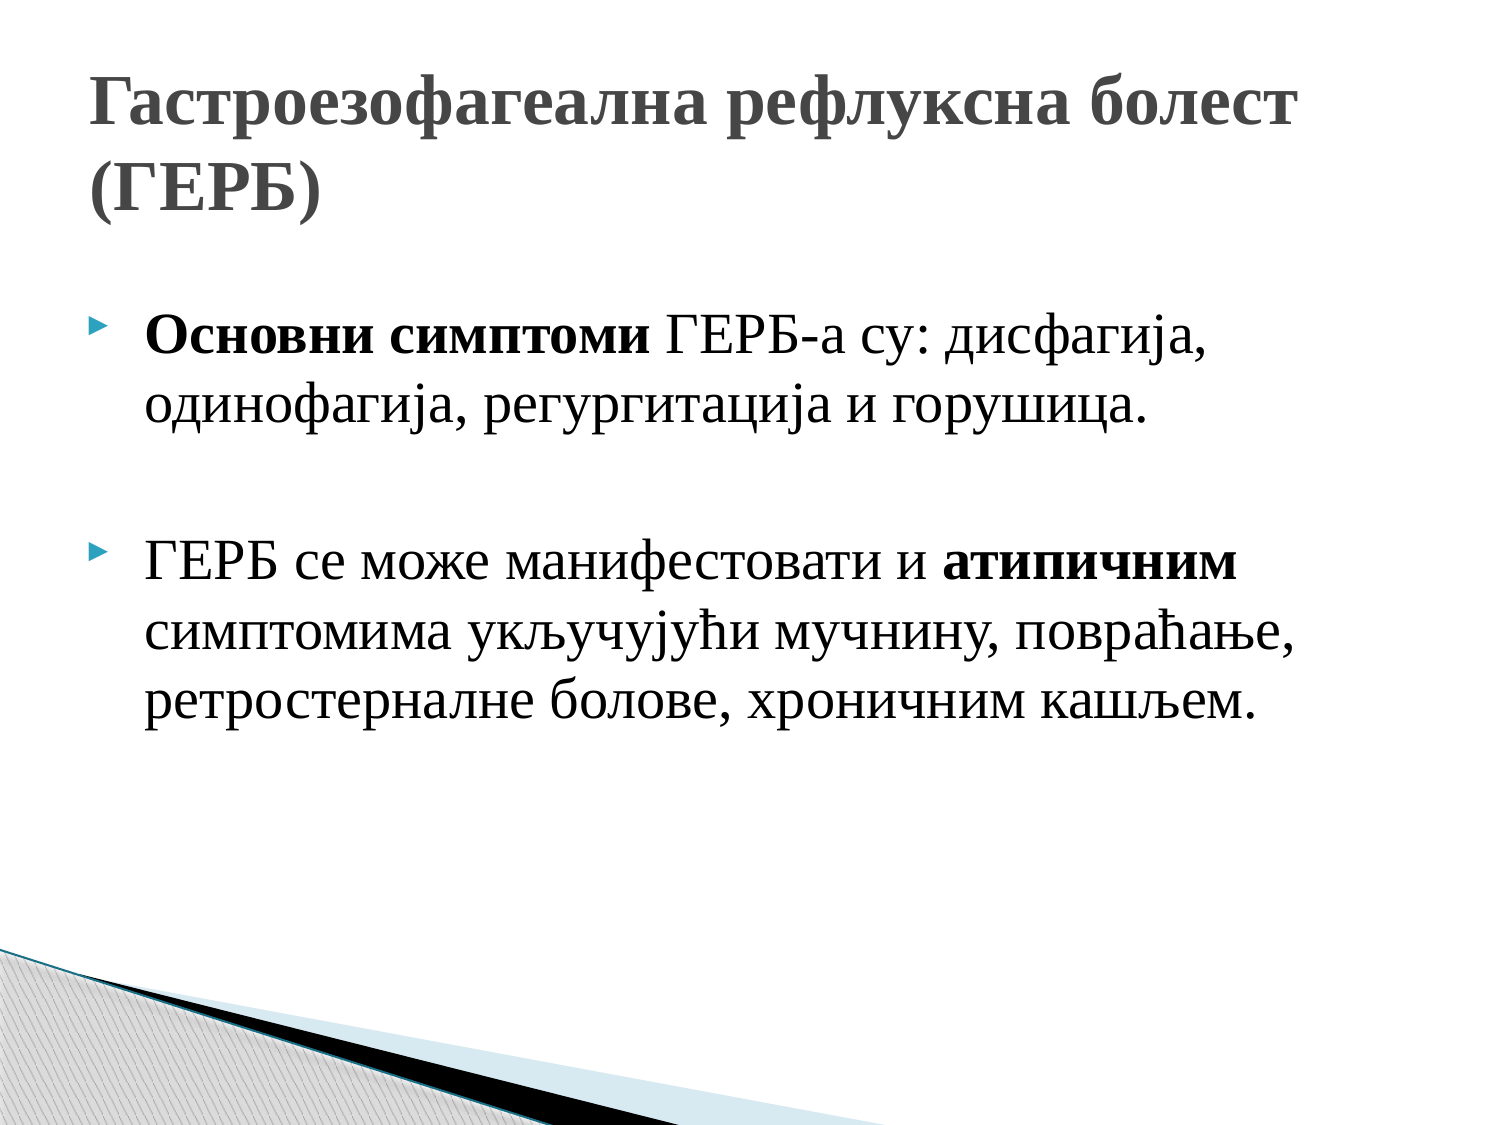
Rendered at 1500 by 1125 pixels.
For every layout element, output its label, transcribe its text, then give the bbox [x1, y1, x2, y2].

list Основни симптоми ГЕРБ-а су: дисфагија, одинофагија, регургитација и горушица. ГЕРБ се може манифестовати и атипичним симптомима укључујући мучнину, повраћање, ретростерналне болове, хроничним кашљем. [70, 287, 1396, 1070]
title Гастроезофагеална рефлуксна болест (ГЕРБ) [75, 45, 1425, 233]
